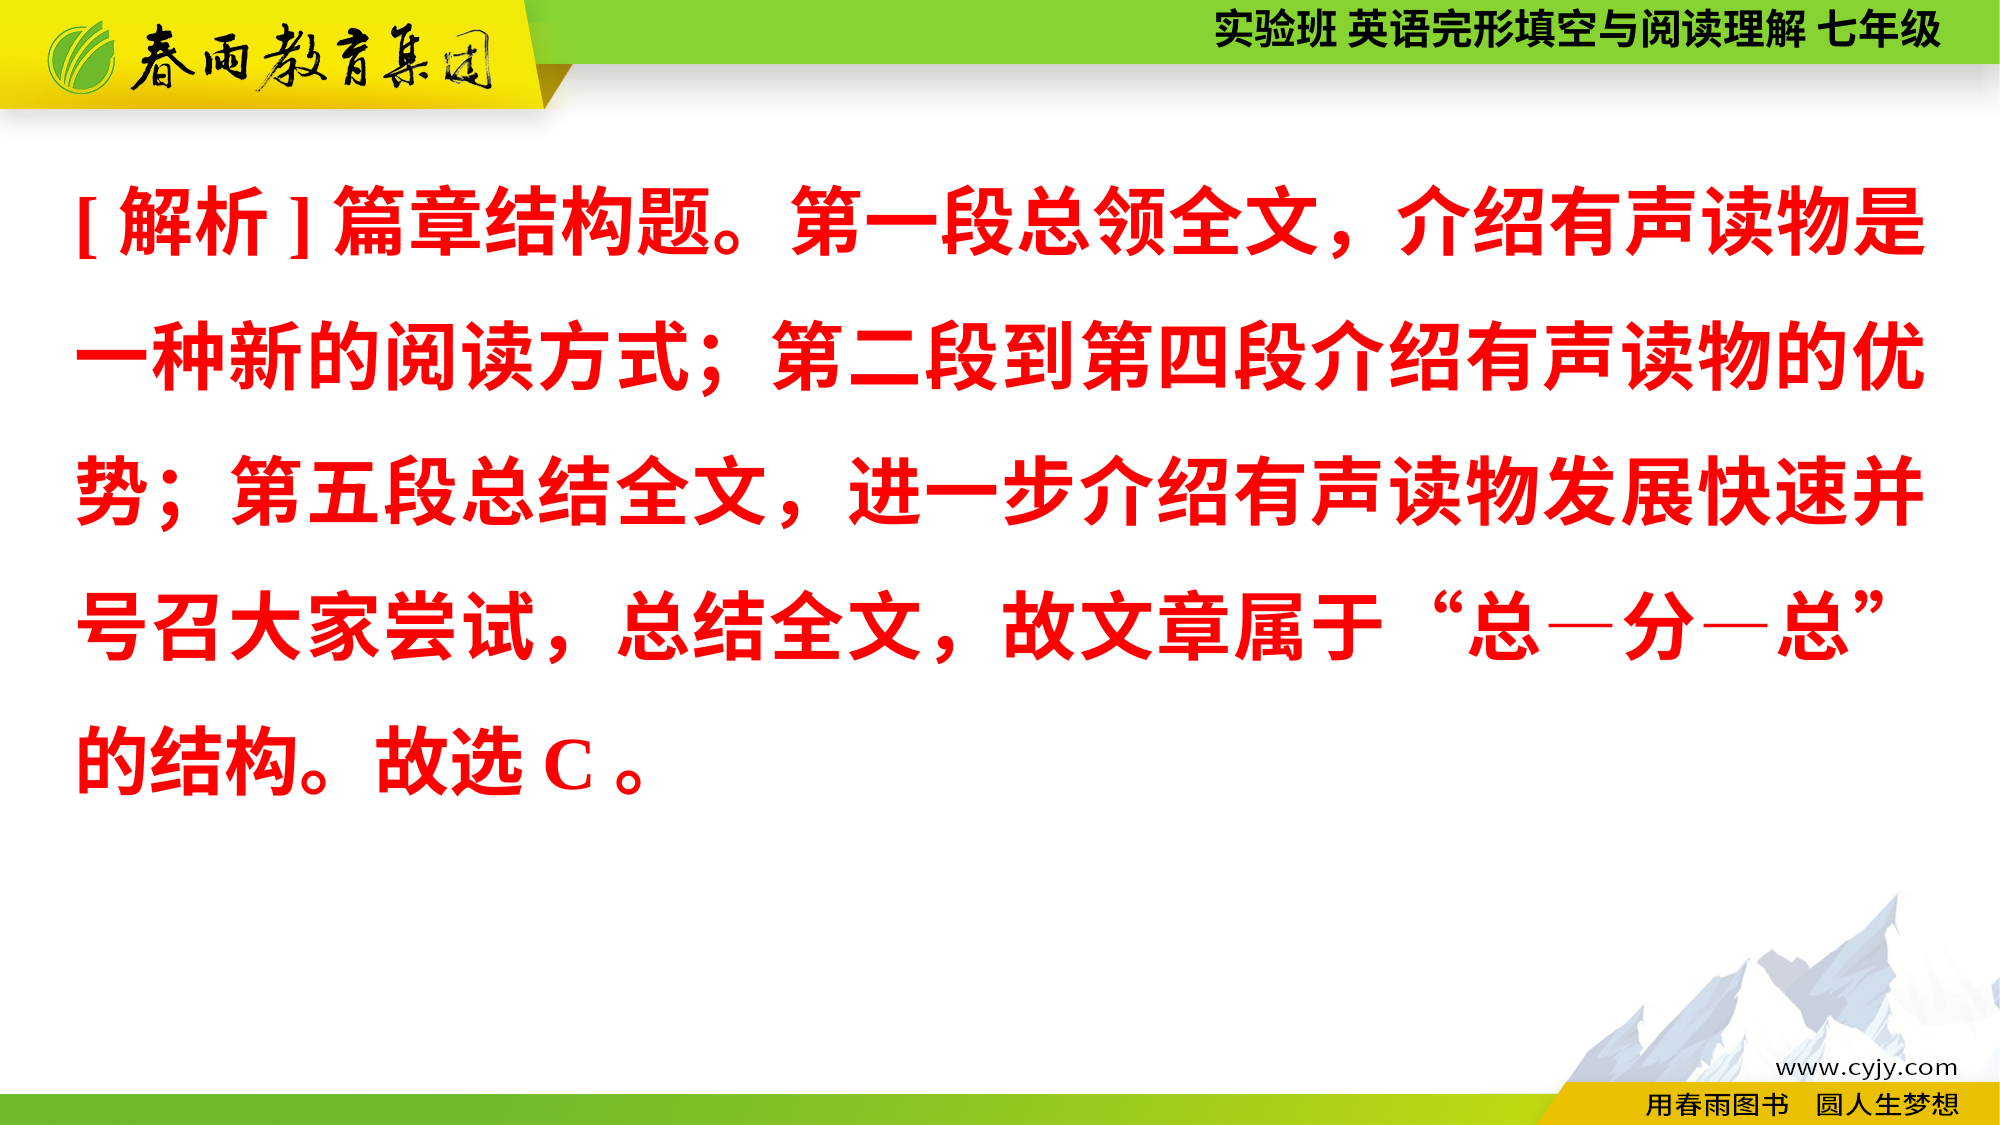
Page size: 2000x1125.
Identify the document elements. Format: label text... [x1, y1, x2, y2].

list [解析]篇章结构题。第一段总领全文，介绍有声读物是一种新的阅读方式；第二段到第四段介绍有声读物的优势；第五段总结全文，进一步介绍有声读物发展快速并号召大家尝试，总结全文，故文章属于“总—分—总”的结构。故选C。 [59, 122, 1944, 802]
picture [0, 0, 2000, 1125]
